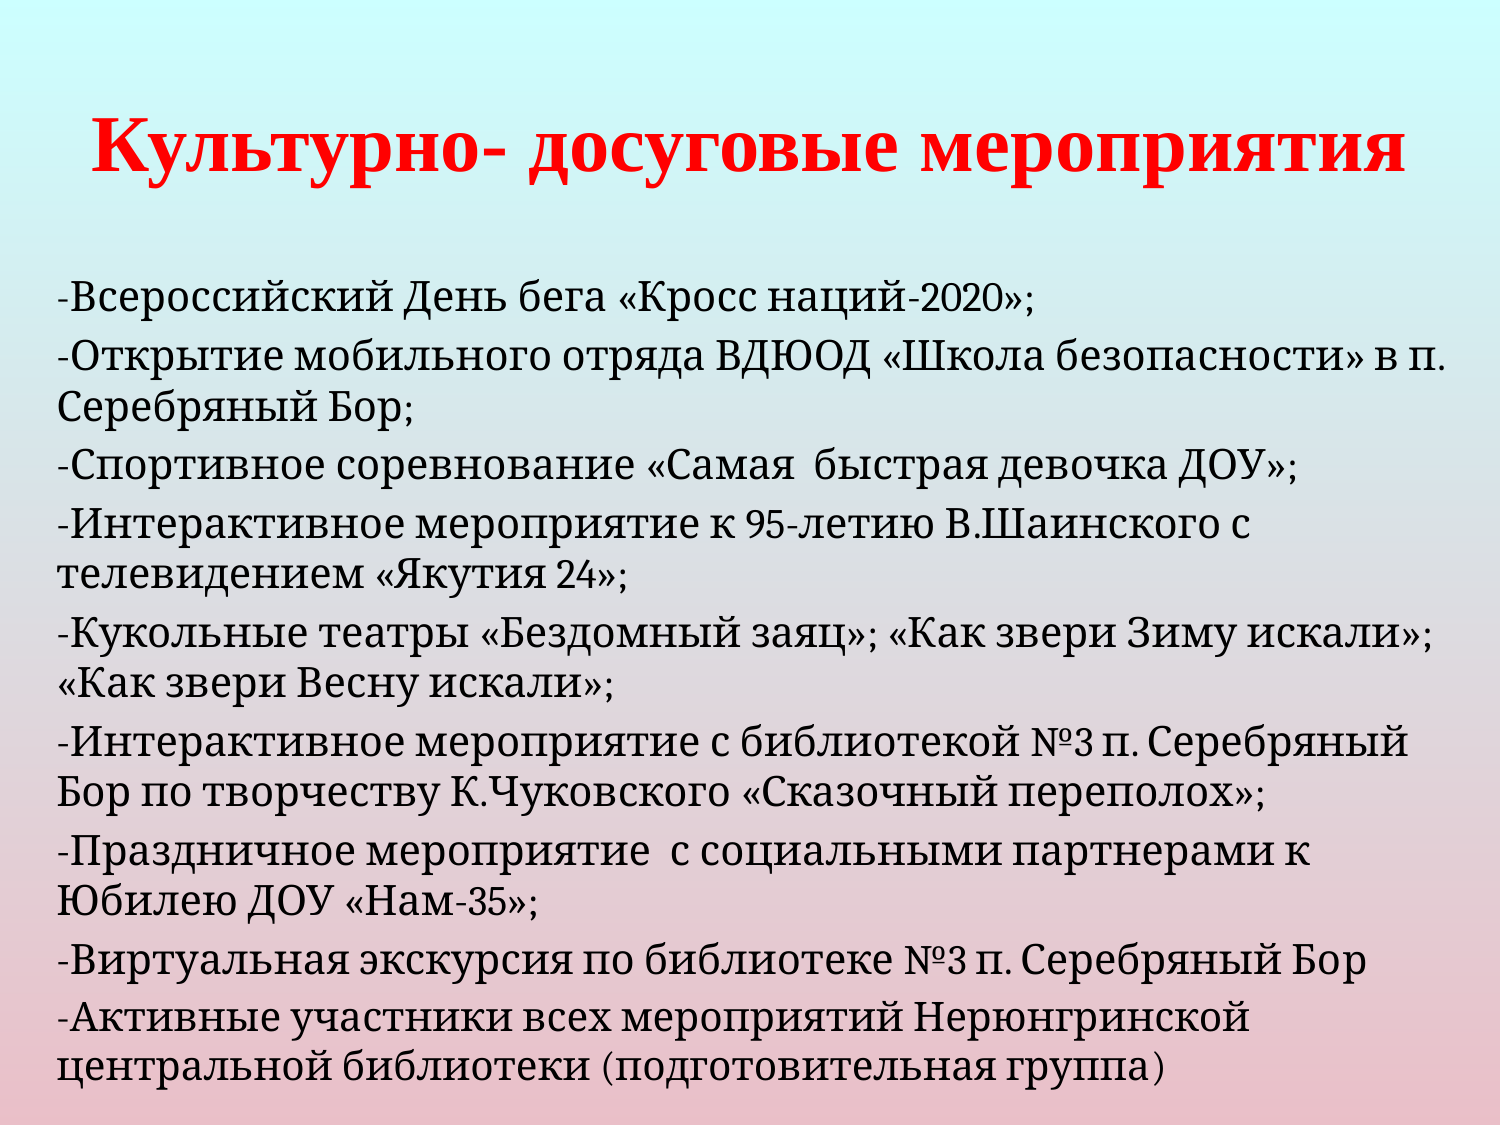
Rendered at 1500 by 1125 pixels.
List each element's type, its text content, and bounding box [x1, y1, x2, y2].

list -Всероссийский День бега «Кросс наций-2020»; -Открытие мобильного отряда ВДЮОД «Школа безопасности» в п. Серебряный Бор; -Спортивное соревнование «Самая быстрая девочка ДОУ»; -Интерактивное мероприятие к 95-летию В.Шаинского с телевидением «Якутия 24»; -Кукольные театры «Бездомный заяц»; «Как звери Зиму искали»; «Как звери Весну искали»; -Интерактивное мероприятие с библиотекой №3 п. Серебряный Бор по творчеству К.Чуковского «Сказочный переполох»; -Праздничное мероприятие с социальными партнерами к Юбилею ДОУ «Нам-35»; -Виртуальная экскурсия по библиотеке №3 п. Серебряный Бор -Активные участники всех мероприятий Нерюнгринской центральной библиотеки (подготовительная группа) [41, 262, 1471, 1106]
title Культурно- досуговые мероприятия [75, 45, 1425, 233]
